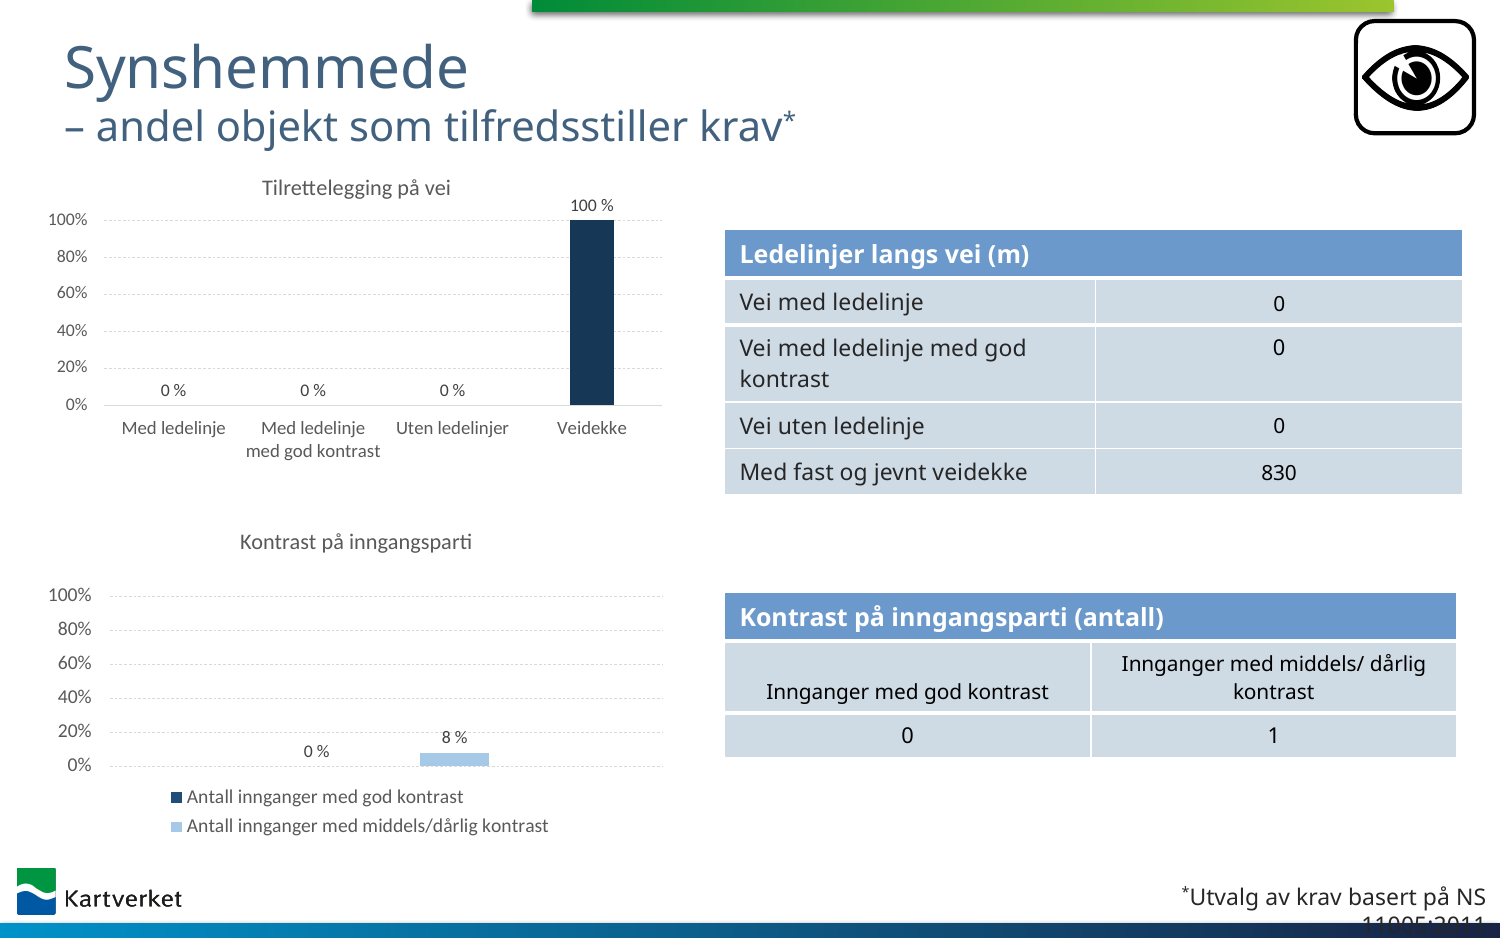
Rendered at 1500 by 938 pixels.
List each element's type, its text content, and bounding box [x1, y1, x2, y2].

table_cell Med fast og jevnt veidekke [725, 449, 1095, 494]
picture [41, 520, 673, 846]
table_header Ledelinjer langs vei (m) [725, 230, 1462, 276]
table_cell 1 [1092, 715, 1456, 757]
picture [41, 166, 673, 492]
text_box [1355, 20, 1475, 134]
text_box *Utvalg av krav basert på NS 11005:2011 [1068, 873, 1500, 938]
table_cell 0 [1096, 280, 1462, 323]
table_cell 0 [725, 715, 1090, 757]
table_cell Vei med ledelinje [725, 280, 1095, 323]
table_cell 0 [1096, 403, 1462, 448]
table_cell 0 [1096, 327, 1462, 401]
table_header Kontrast på inngangsparti (antall) [725, 593, 1456, 639]
table_cell Vei uten ledelinje [725, 403, 1095, 448]
table_cell Innganger med god kontrast [725, 643, 1090, 711]
table_cell 830 [1096, 449, 1462, 494]
table_cell Vei med ledelinje med god kontrast [725, 327, 1095, 401]
text_box Synshemmede – andel objekt som tilfredsstiller krav* [49, 24, 1431, 158]
table_cell Innganger med middels/ dårlig kontrast [1092, 643, 1456, 711]
